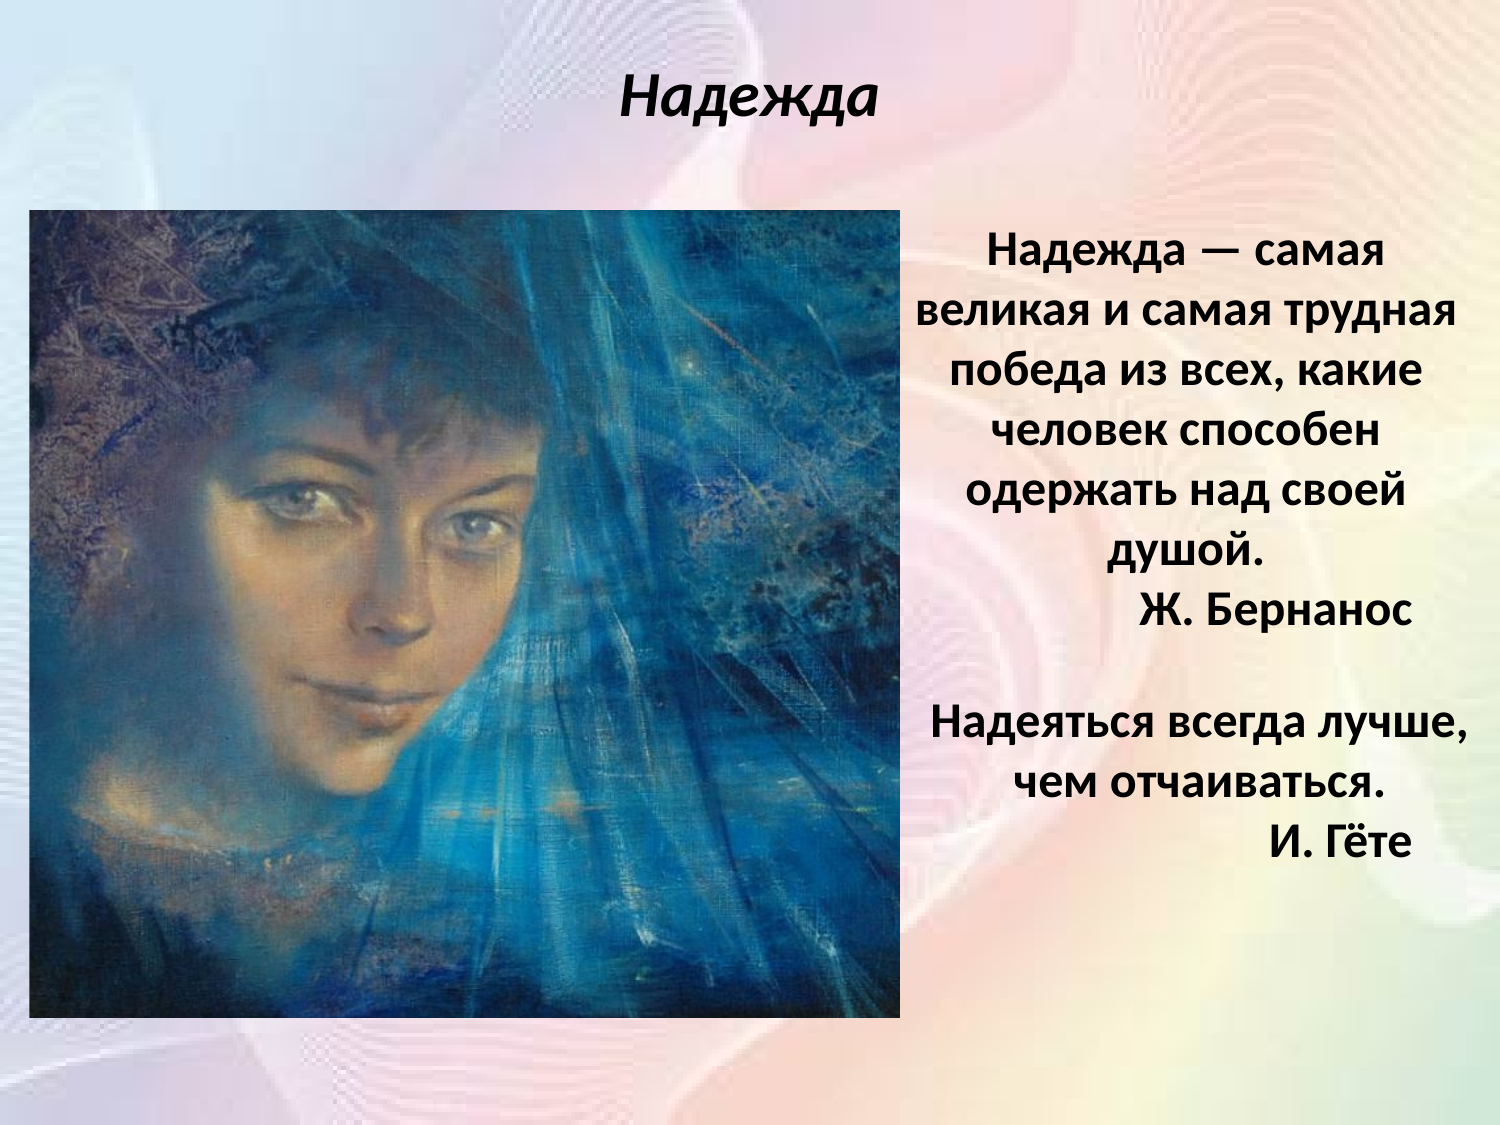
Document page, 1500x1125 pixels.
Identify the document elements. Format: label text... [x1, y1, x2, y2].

title Надежда [75, 45, 1425, 138]
text_box Надежда — самая великая и самая трудная победа из всех, какие человек способен одержать над своей душой. Ж. Бернанос [899, 208, 1473, 643]
text_box Надеяться всегда лучше, чем отчаиваться. И. Гёте [904, 680, 1500, 876]
picture [0, 0, 1500, 1125]
